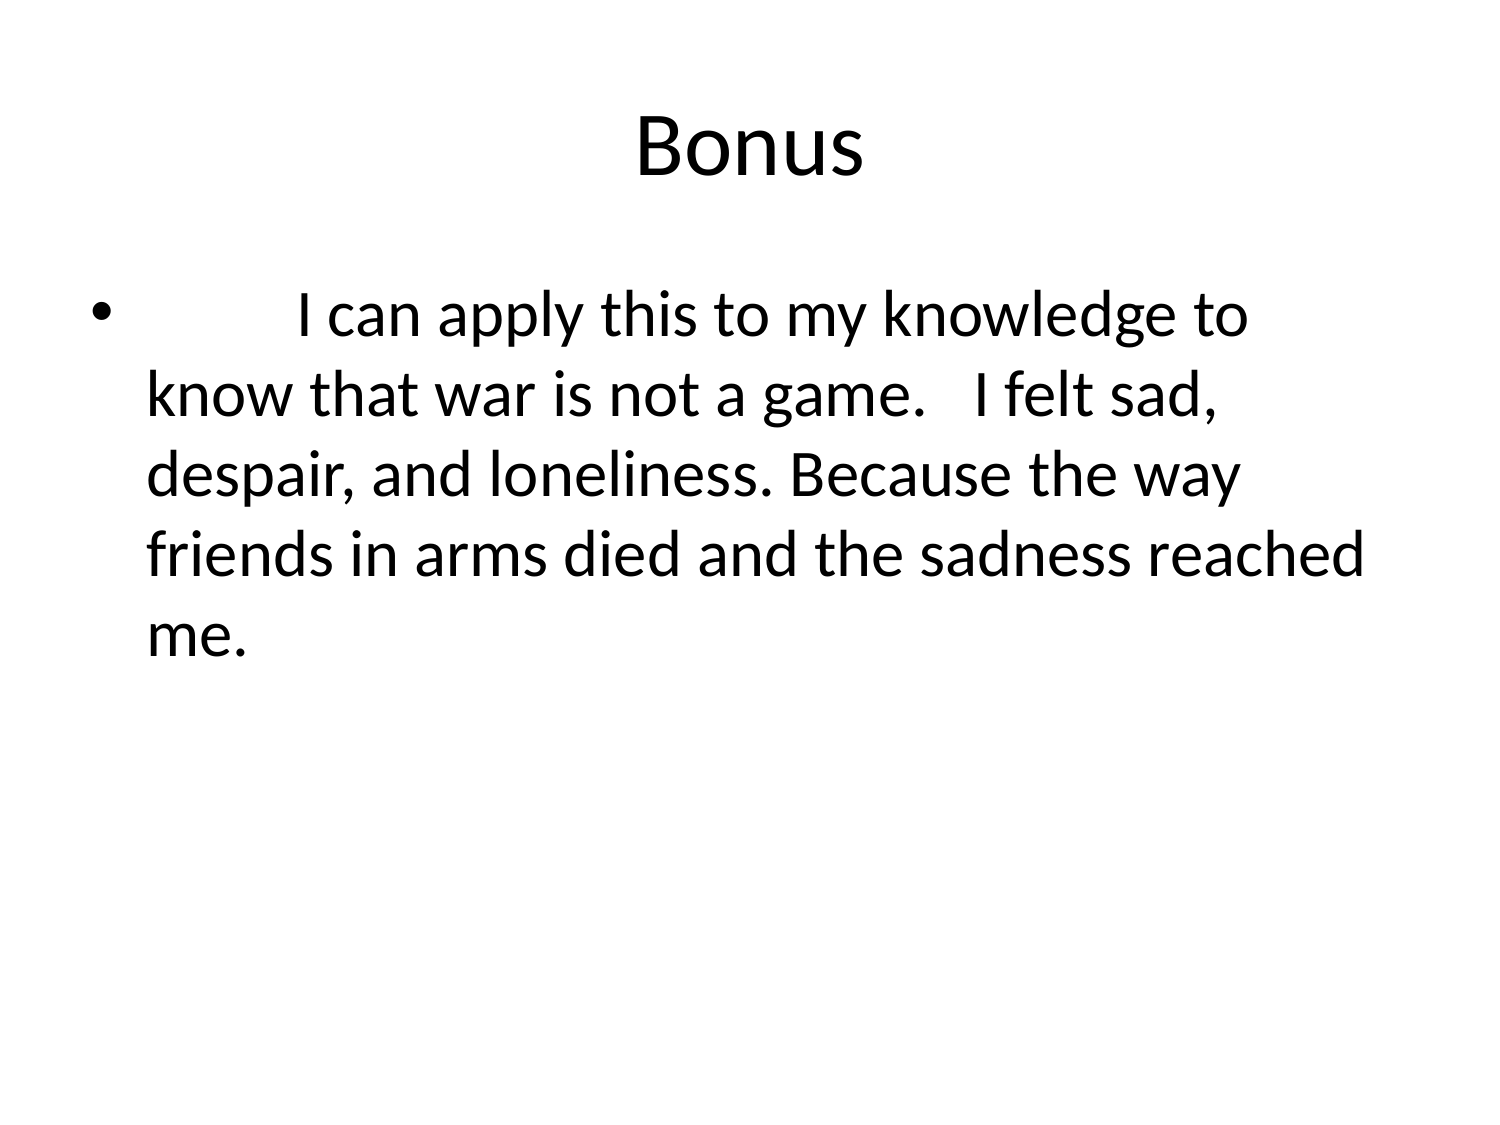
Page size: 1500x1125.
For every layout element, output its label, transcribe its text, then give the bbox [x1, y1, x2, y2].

title Bonus [75, 45, 1425, 233]
list I can apply this to my knowledge to know that war is not a game. I felt sad, despair, and loneliness. Because the way friends in arms died and the sadness reached me. [75, 262, 1425, 1005]
